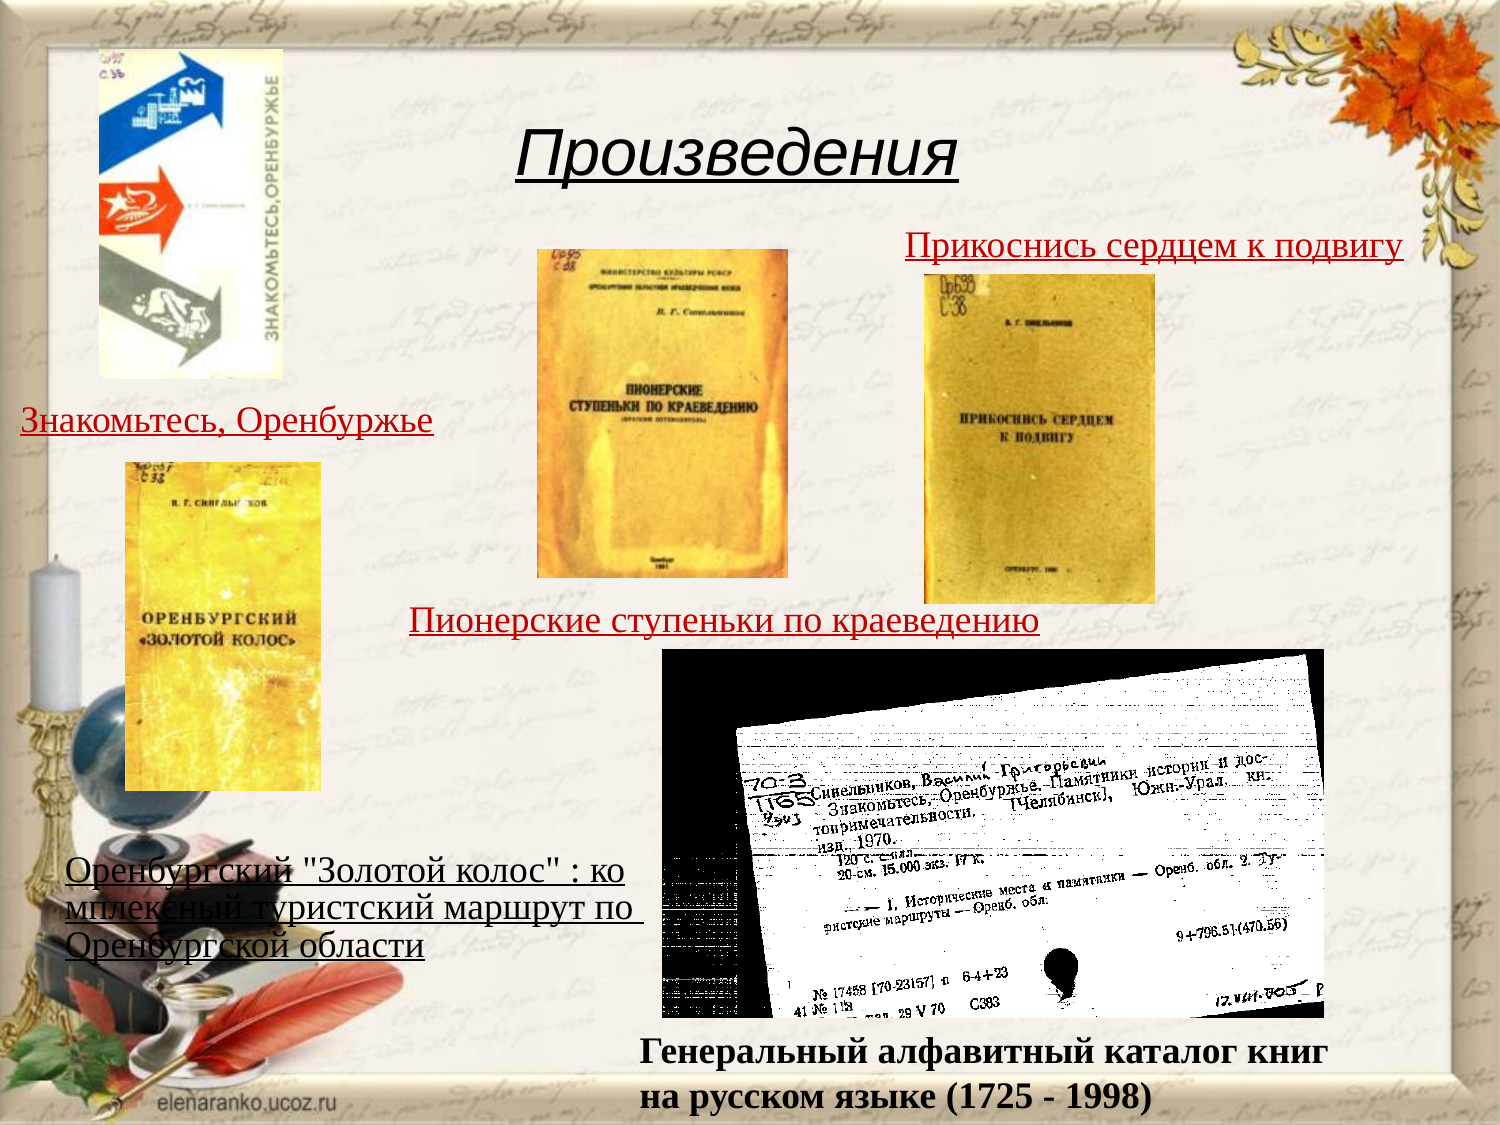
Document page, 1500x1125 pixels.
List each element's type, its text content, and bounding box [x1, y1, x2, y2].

text_box Знакомьтесь, Оренбуржье [5, 387, 449, 448]
text_box Пионерские ступеньки по краеведению [393, 587, 1056, 648]
title Произведения [74, 44, 1426, 233]
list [662, 649, 1324, 1018]
picture [0, 0, 1500, 1125]
text_box Генеральный алфавитный каталог книг на русском языке (1725 - 1998) [624, 1018, 1375, 1124]
text_box Оренбургский "Золотой колос" : комплексный туристский маршрут по Оренбургской области [49, 837, 657, 943]
text_box Прикоснись сердцем к подвигу [889, 212, 1419, 273]
